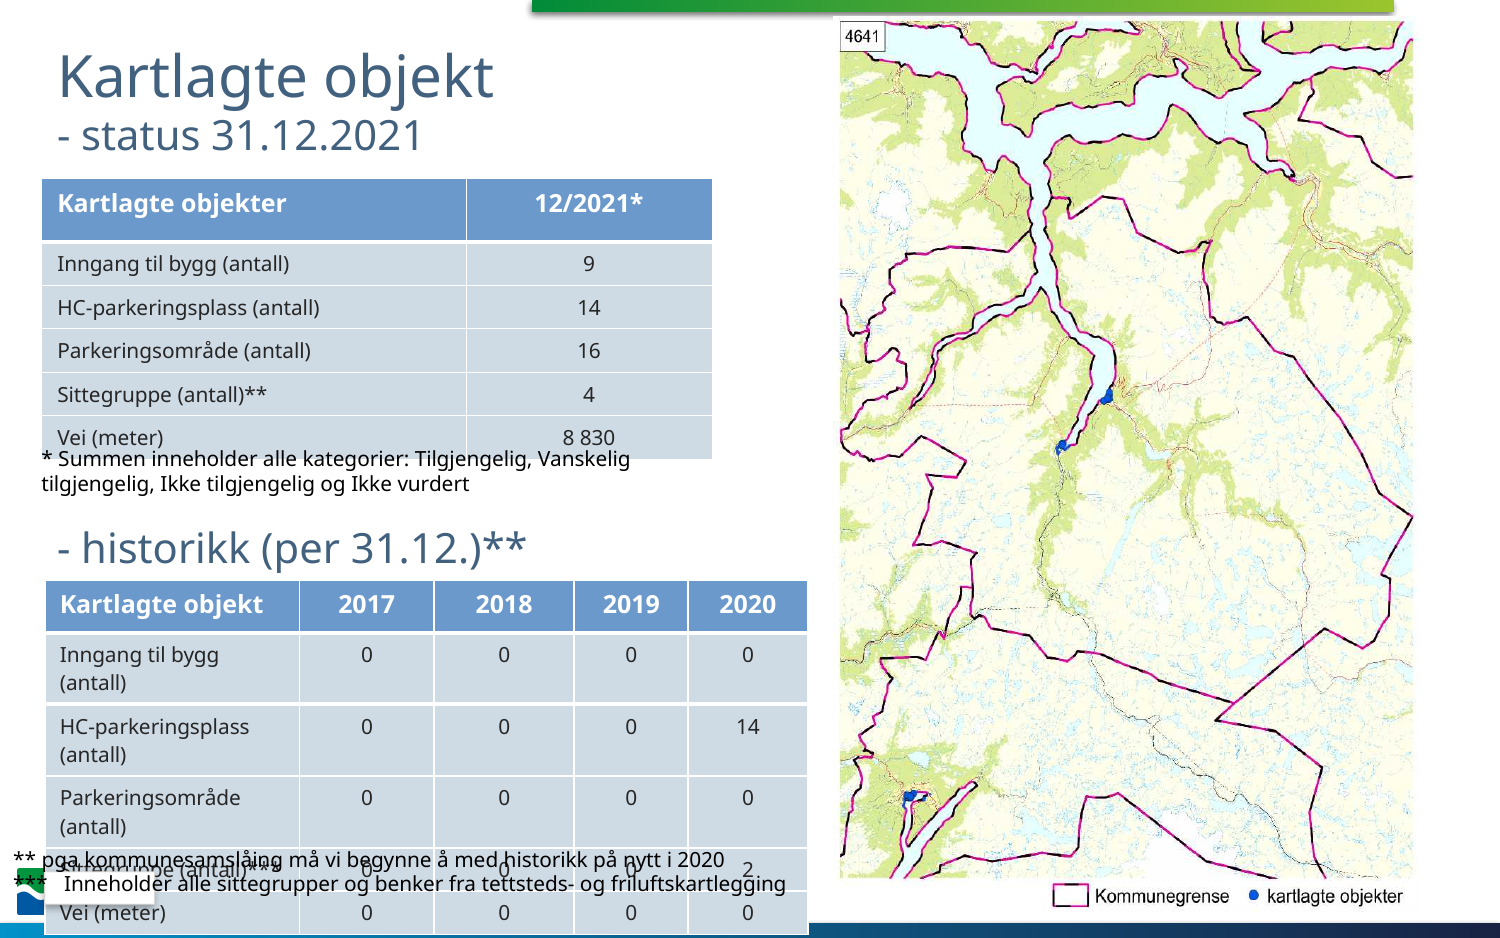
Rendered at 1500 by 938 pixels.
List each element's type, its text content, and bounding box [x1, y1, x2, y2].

table_cell 14 [467, 286, 712, 328]
table_cell 0 [435, 904, 573, 934]
table_header 2018 [435, 581, 573, 631]
table_cell HC-parkeringsplass (antall) [46, 706, 299, 775]
text_box Kartlagte objekt - status 31.12.2021 [42, 24, 828, 167]
table_cell 0 [689, 635, 807, 702]
text_box ** pga kommunesamslåing må vi begynne å med historikk på nytt i 2020 *** Inneholder alle sittegrupper og benker fra tettsteds- og friluftskartlegging [0, 838, 802, 904]
table_cell HC-parkeringsplass (antall) [42, 286, 466, 328]
table_cell Parkeringsområde (antall) [46, 777, 299, 838]
table_cell 0 [689, 892, 807, 934]
table_cell 0 [575, 706, 687, 775]
table_cell 0 [300, 706, 433, 775]
table_cell 0 [689, 777, 807, 847]
picture [833, 16, 1419, 913]
table_cell Sittegruppe (antall)** [42, 373, 466, 415]
table_header 12/2021* [467, 179, 712, 240]
table_cell 14 [689, 706, 807, 775]
table_header 2020 [689, 581, 807, 631]
table_cell Inngang til bygg (antall) [46, 635, 299, 702]
table_cell Parkeringsområde (antall) [42, 329, 466, 372]
table_header 2019 [575, 581, 687, 631]
table_cell 2 [802, 849, 807, 890]
table_cell Inngang til bygg (antall) [42, 244, 466, 285]
table_cell 16 [467, 329, 712, 372]
table_header Kartlagte objekt [46, 581, 299, 631]
table_header Kartlagte objekter [42, 179, 466, 240]
text_box * Summen inneholder alle kategorier: Tilgjengelig, Vanskelig tilgjengelig, Ikke tilgjengelig og Ikke vurdert [26, 438, 711, 504]
table_cell 0 [300, 904, 433, 934]
table_cell 4 [467, 373, 712, 415]
table_cell 0 [435, 777, 573, 838]
table_cell 0 [575, 904, 687, 934]
table_cell 0 [575, 635, 687, 702]
table_cell 9 [467, 244, 712, 285]
table_cell 0 [300, 635, 433, 702]
table_header 2017 [300, 581, 433, 631]
table_cell 0 [300, 777, 433, 838]
table_cell 0 [575, 777, 687, 838]
table_cell 0 [435, 635, 573, 702]
table_cell 8 830 [467, 416, 712, 459]
table_cell Vei (meter) [42, 416, 466, 438]
table_cell 0 [435, 706, 573, 775]
text_box - historikk (per 31.12.)** [42, 496, 828, 580]
table_cell Vei (meter) [46, 904, 299, 934]
